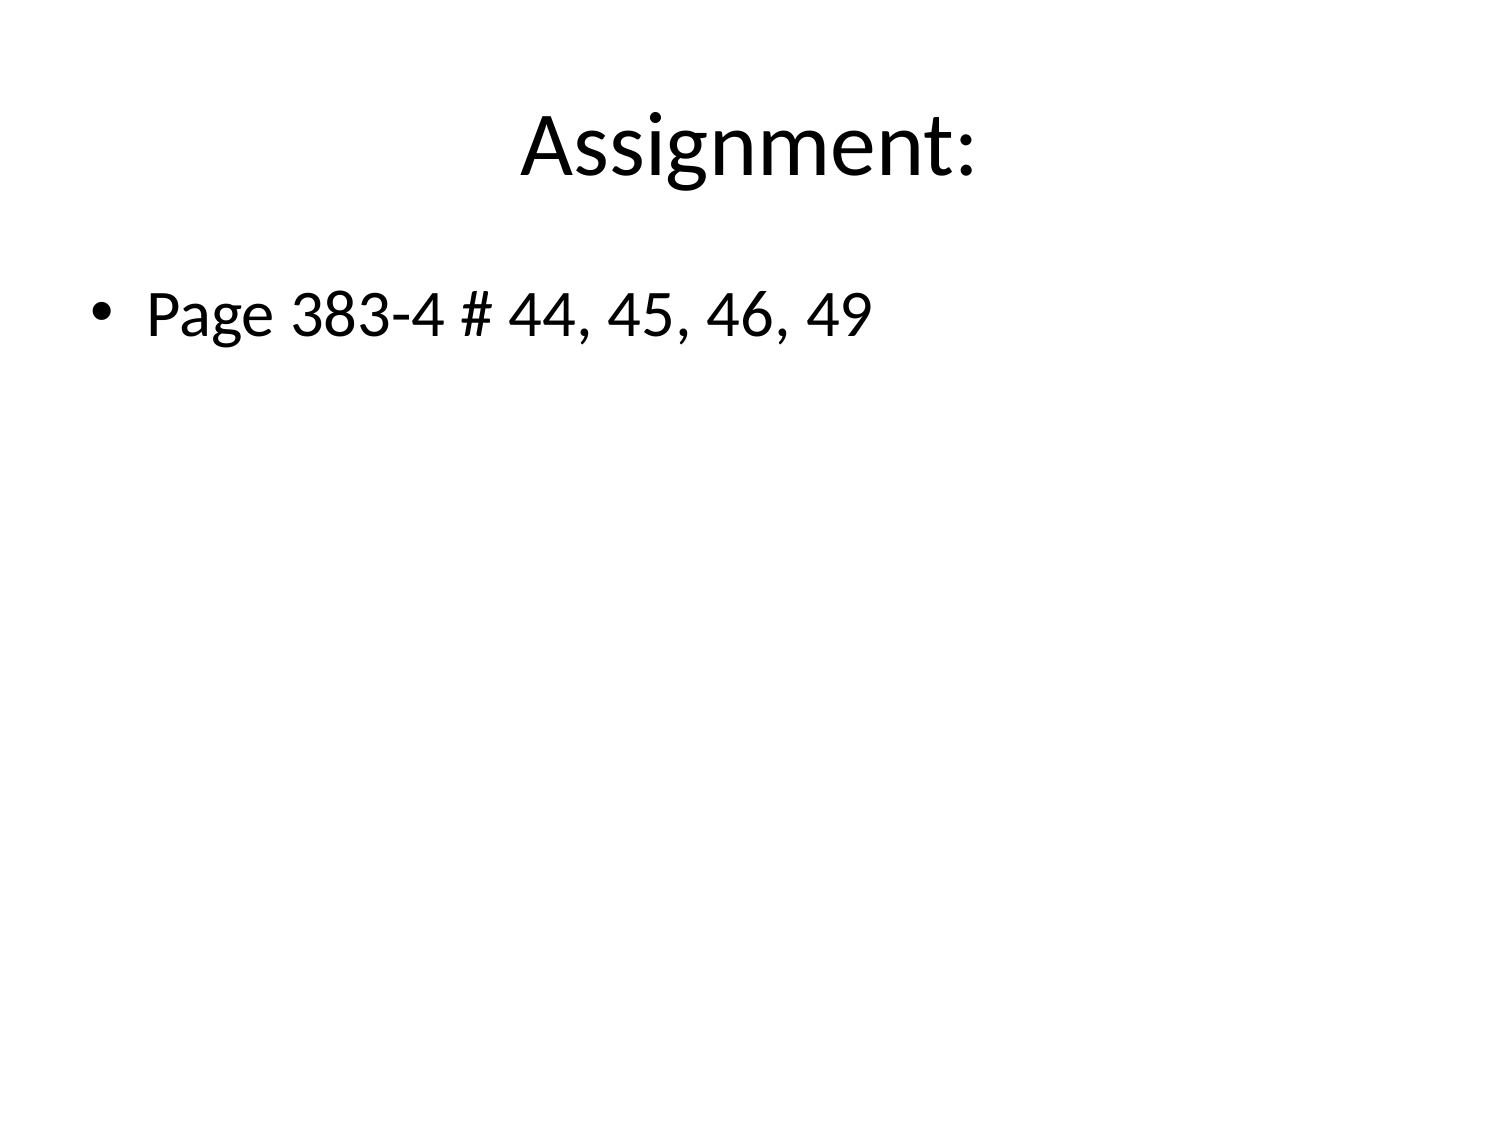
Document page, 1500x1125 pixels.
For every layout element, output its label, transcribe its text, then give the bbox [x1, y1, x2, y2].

title Assignment: [75, 45, 1425, 233]
list Page 383-4 # 44, 45, 46, 49 [75, 262, 1425, 1005]
